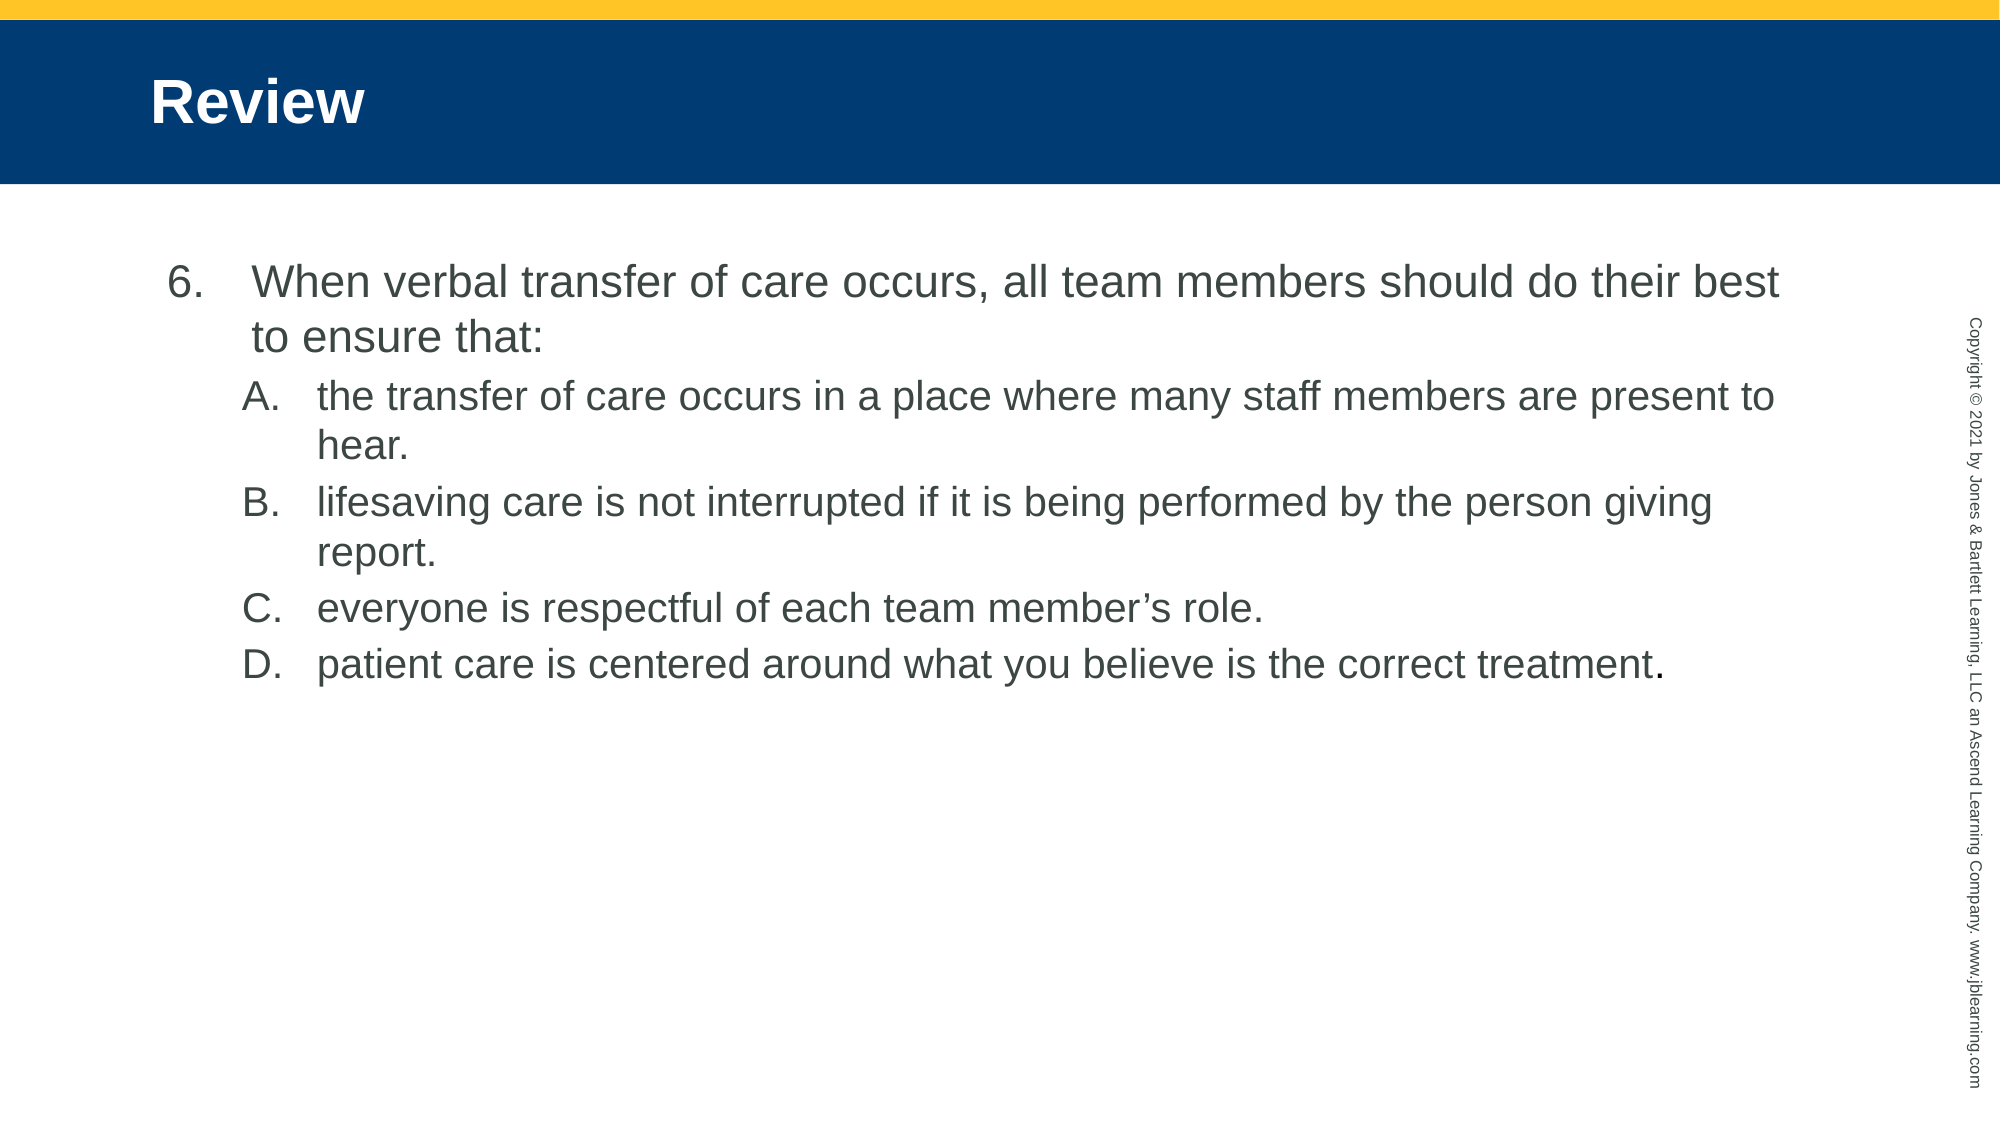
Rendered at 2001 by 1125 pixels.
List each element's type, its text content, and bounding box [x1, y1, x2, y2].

list When verbal transfer of care occurs, all team members should do their best to ensure that: the transfer of care occurs in a place where many staff members are present to hear. lifesaving care is not interrupted if it is being performed by the person giving report. everyone is respectful of each team member’s role. patient care is centered around what you believe is the correct treatment. [151, 244, 1840, 1016]
title Review [0, 19, 2000, 185]
